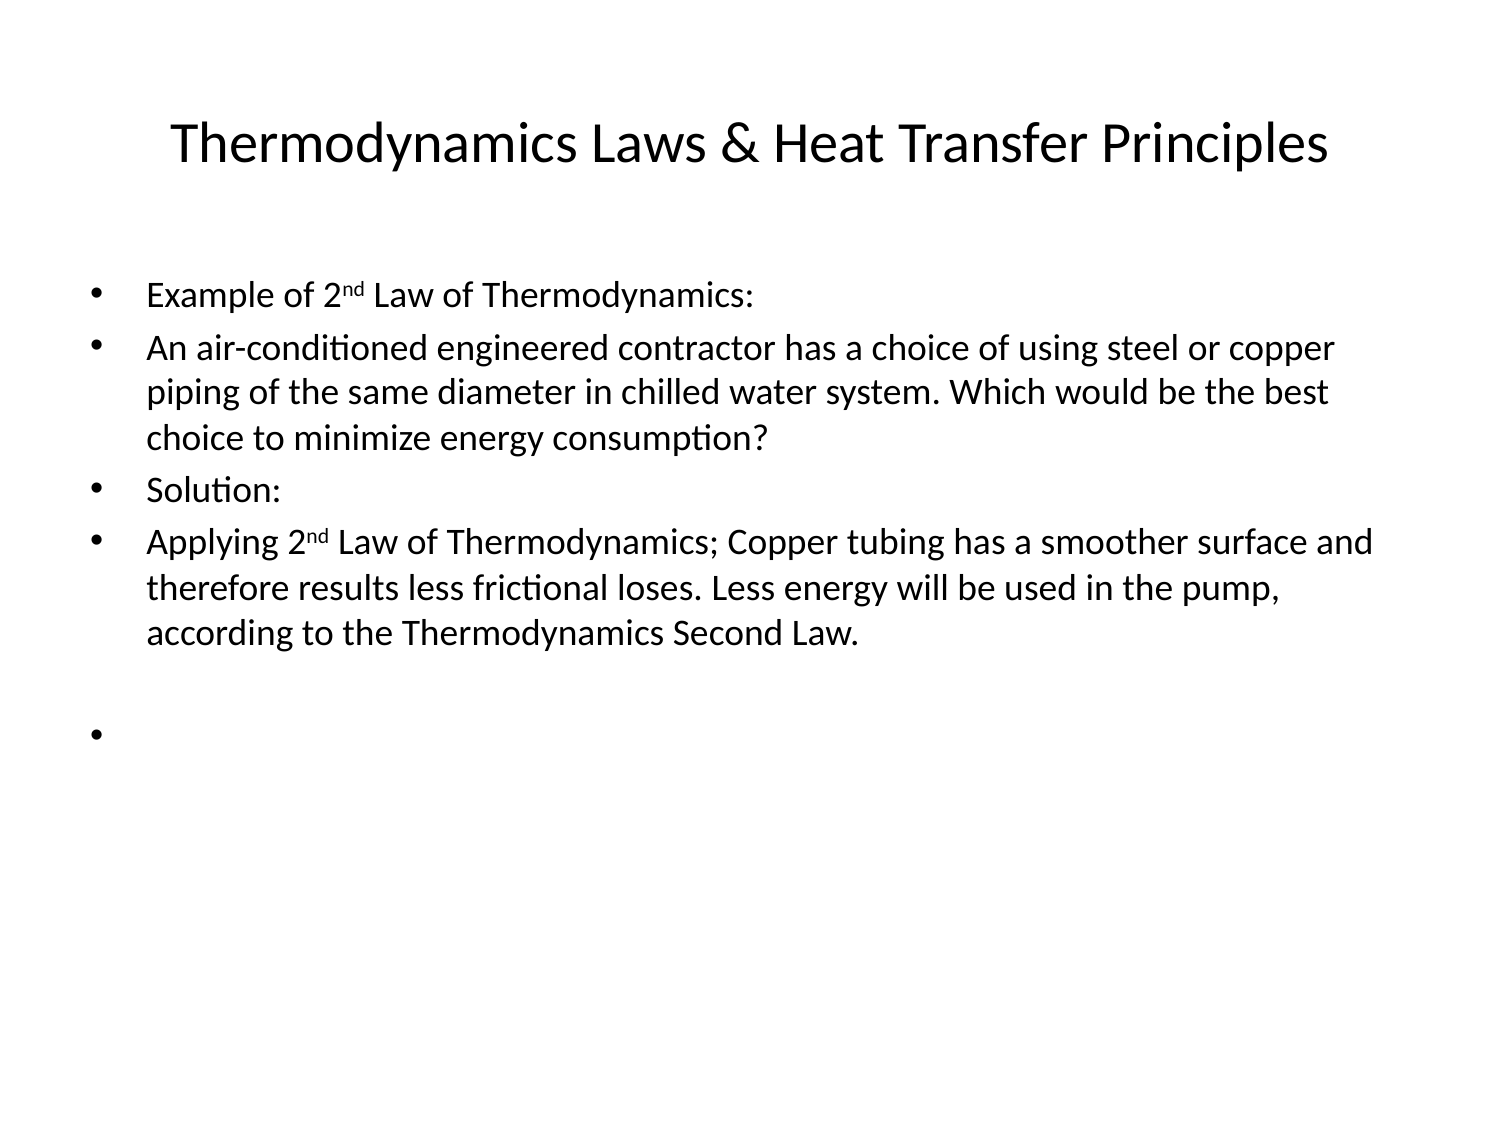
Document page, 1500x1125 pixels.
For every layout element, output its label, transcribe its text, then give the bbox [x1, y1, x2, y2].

title Thermodynamics Laws & Heat Transfer Principles [75, 45, 1425, 233]
list Example of 2nd Law of Thermodynamics: An air-conditioned engineered contractor has a choice of using steel or copper piping of the same diameter in chilled water system. Which would be the best choice to minimize energy consumption? Solution: Applying 2nd Law of Thermodynamics; Copper tubing has a smoother surface and therefore results less frictional loses. Less energy will be used in the pump, according to the Thermodynamics Second Law. [75, 262, 1425, 1005]
